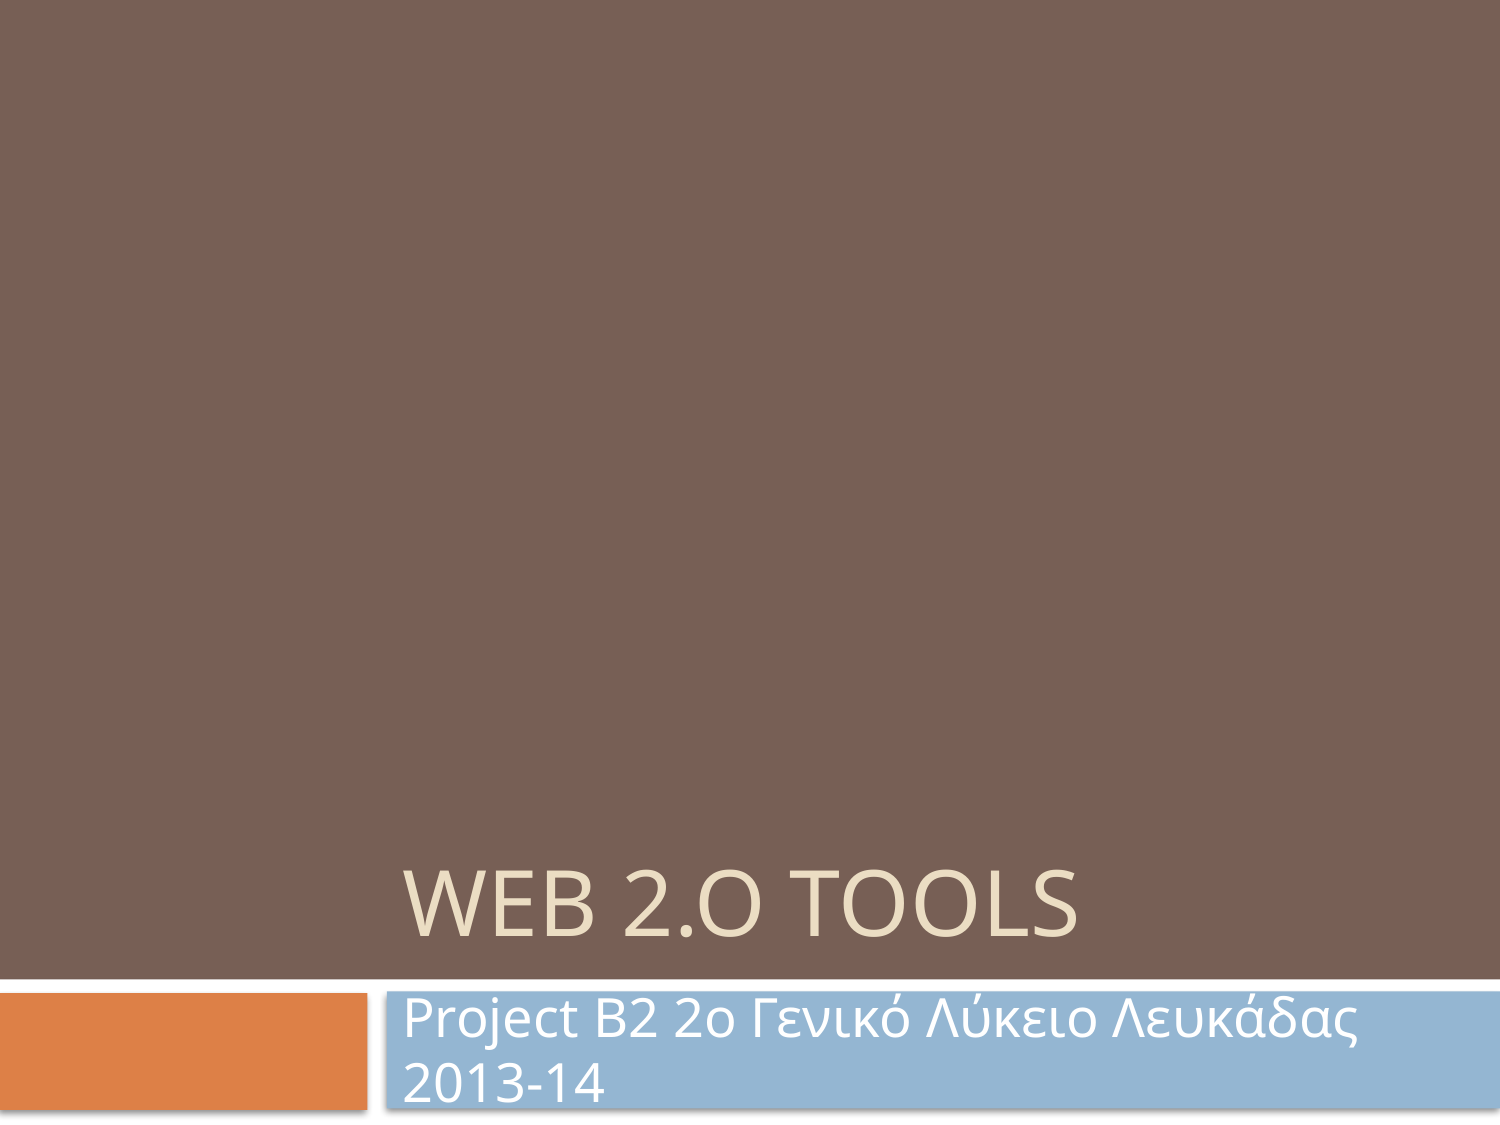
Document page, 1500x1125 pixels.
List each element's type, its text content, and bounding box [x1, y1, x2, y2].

title Web 2.o tools [387, 662, 1450, 963]
subtitle Project Β2 2ο Γενικό Λύκειο Λευκάδας 2013-14 [387, 992, 1488, 1105]
